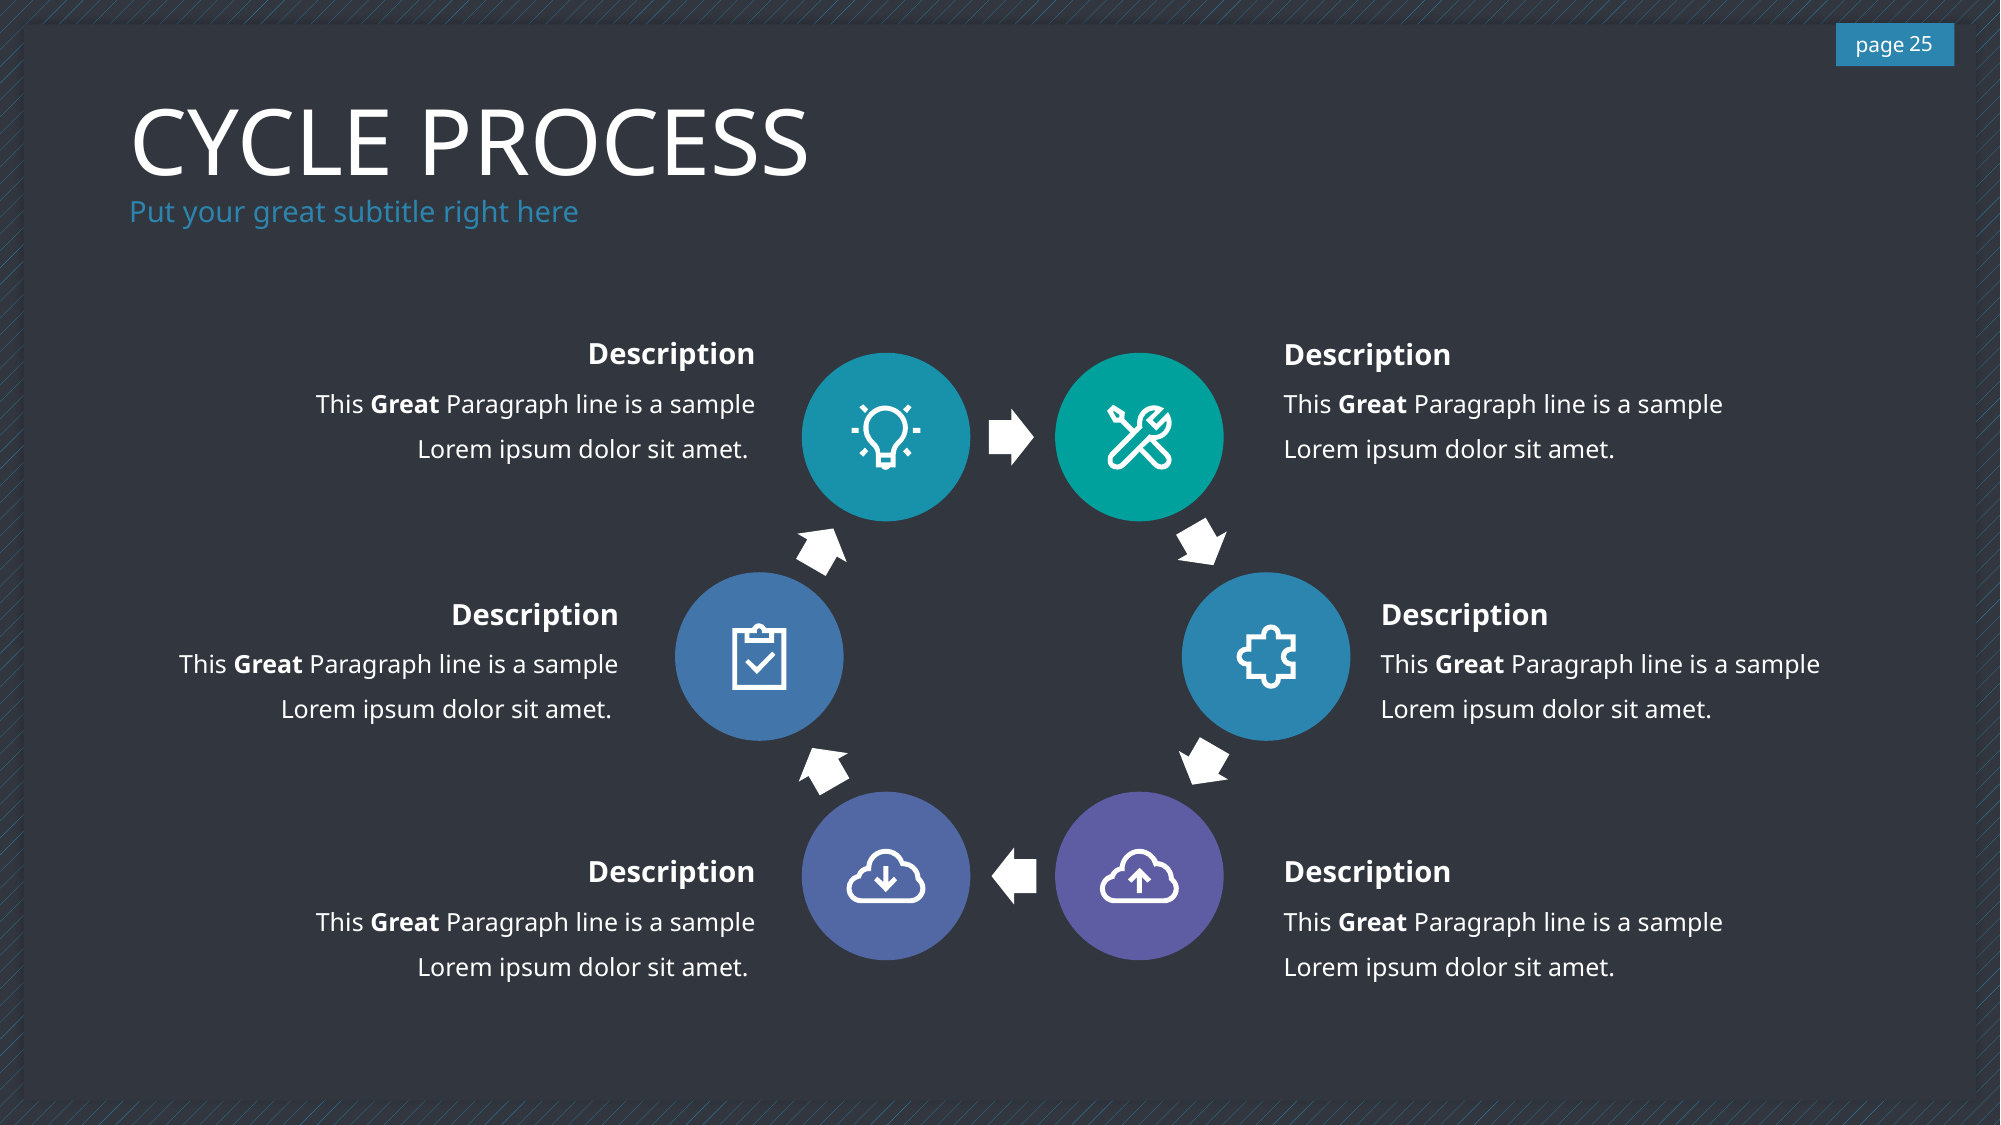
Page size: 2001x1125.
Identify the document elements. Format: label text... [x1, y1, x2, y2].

slide_number 25 [1855, 22, 1948, 68]
text_box [988, 408, 1034, 466]
text_box [1107, 404, 1172, 470]
text_box [1054, 790, 1225, 962]
title CYCLE PROCESS [114, 64, 1840, 190]
text_box This Great Paragraph line is a sample Lorem ipsum dolor sit amet. [1268, 883, 1756, 989]
text_box [800, 790, 972, 962]
text_box This Great Paragraph line is a sample Lorem ipsum dolor sit amet. [283, 366, 771, 471]
text_box Description [324, 328, 771, 366]
text_box [1176, 517, 1227, 566]
text_box This Great Paragraph line is a sample Lorem ipsum dolor sit amet. [146, 626, 634, 732]
text_box [1236, 624, 1296, 689]
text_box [732, 623, 787, 690]
text_box [800, 351, 972, 523]
text_box This Great Paragraph line is a sample Lorem ipsum dolor sit amet. [1365, 626, 1853, 732]
text_box Description [1268, 845, 1715, 883]
text_box This Great Paragraph line is a sample Lorem ipsum dolor sit amet. [1268, 366, 1756, 471]
text_box Description [1268, 328, 1715, 366]
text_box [846, 848, 926, 904]
text_box [1180, 571, 1352, 742]
text_box [674, 571, 845, 742]
text_box [991, 847, 1037, 905]
text_box [1178, 737, 1230, 785]
text_box This Great Paragraph line is a sample Lorem ipsum dolor sit amet. [283, 883, 771, 989]
text_box [1054, 351, 1225, 523]
text_box [796, 528, 847, 576]
list Put your great subtitle right here [114, 190, 1840, 250]
text_box Description [324, 845, 771, 883]
text_box Description [188, 588, 634, 626]
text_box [851, 404, 921, 470]
text_box Description [1366, 588, 1812, 626]
text_box [798, 747, 850, 796]
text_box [1099, 848, 1179, 904]
